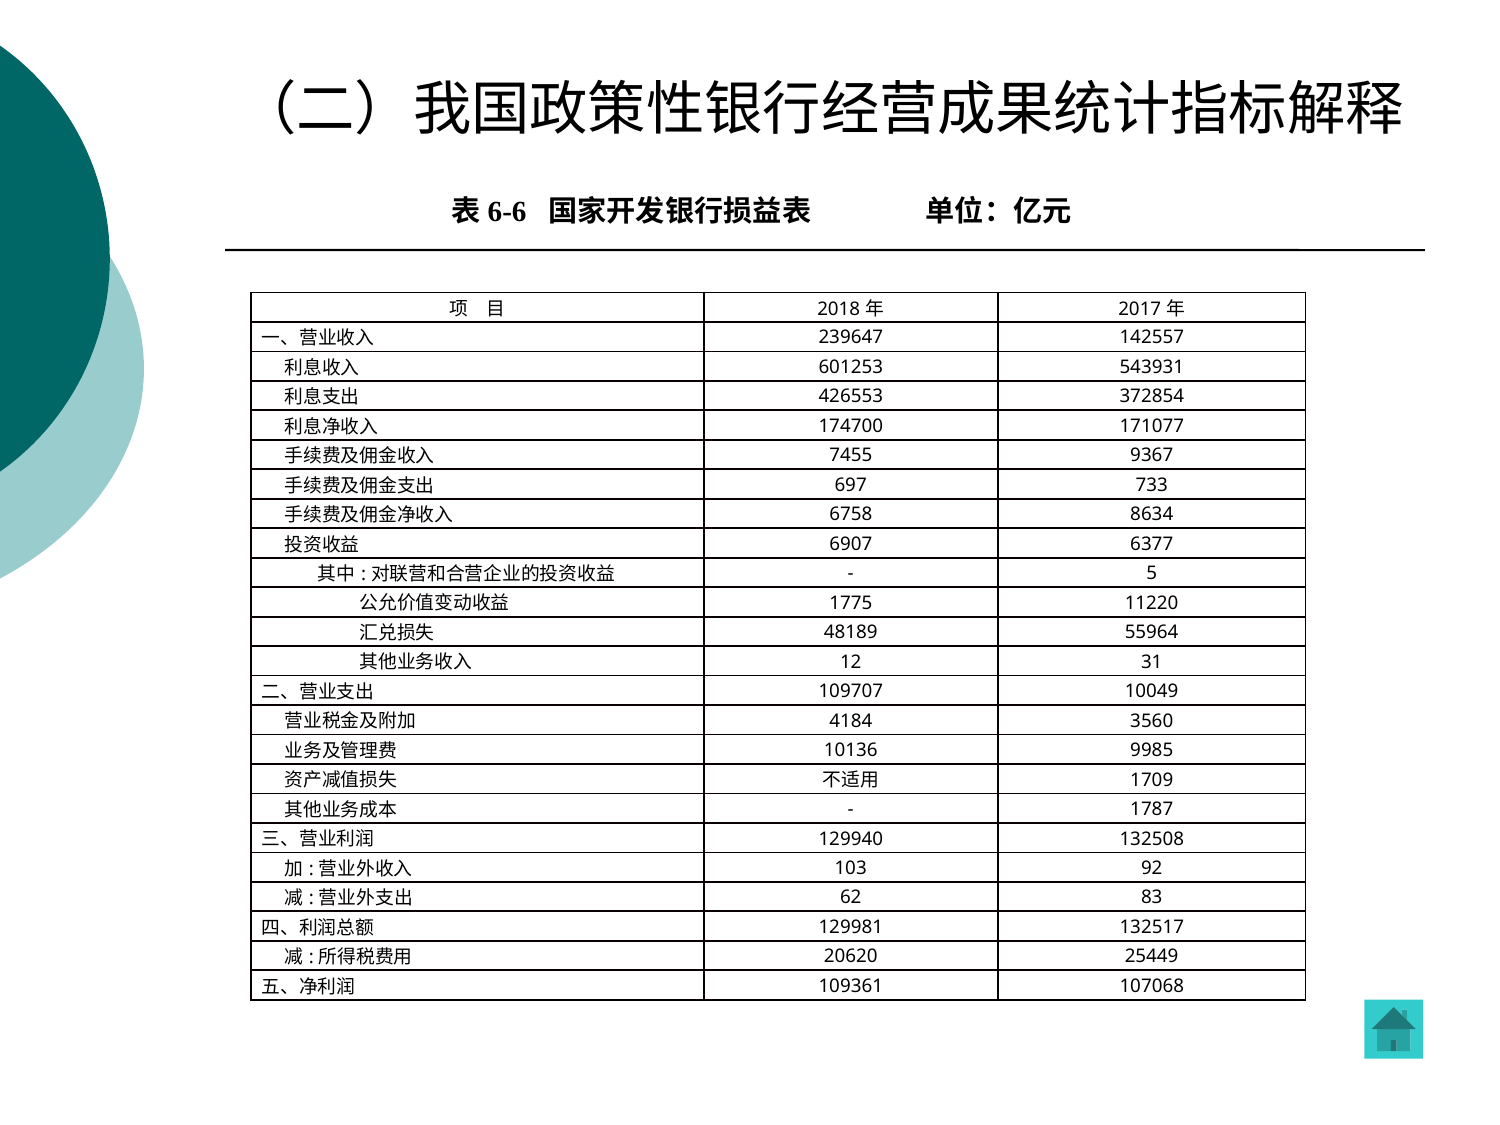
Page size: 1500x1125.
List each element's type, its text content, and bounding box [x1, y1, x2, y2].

table_cell 372854 [999, 382, 1305, 409]
table_cell 加:营业外收入 [252, 853, 703, 881]
title （二）我国政策性银行经营成果统计指标解释 [223, 42, 1424, 150]
table_cell 6907 [705, 529, 997, 557]
table_cell 697 [705, 470, 997, 498]
table_header 项 目 [252, 293, 703, 321]
table_cell 62 [705, 883, 997, 910]
table_cell 5 [999, 559, 1305, 586]
table_cell 1775 [705, 588, 997, 616]
table_cell 107068 [999, 971, 1305, 999]
table_cell 543931 [999, 352, 1305, 380]
table_cell 投资收益 [252, 529, 703, 557]
table_cell 129981 [705, 912, 997, 940]
table_cell 7455 [705, 441, 997, 468]
table_cell 83 [999, 883, 1305, 910]
table_cell 减:所得税费用 [252, 942, 703, 969]
table_cell 6377 [999, 529, 1305, 557]
table_cell 601253 [705, 352, 997, 380]
table_cell 手续费及佣金收入 [252, 441, 703, 468]
table_cell 9367 [999, 441, 1305, 468]
table_cell 业务及管理费 [252, 735, 703, 763]
table_cell 31 [999, 647, 1305, 675]
table_cell 一、营业收入 [252, 323, 703, 351]
table_cell - [705, 794, 997, 822]
table_cell 1787 [999, 794, 1305, 822]
table_cell 其他业务收入 [252, 647, 703, 675]
table_cell 三、营业利润 [252, 824, 703, 852]
table_cell 4184 [705, 706, 997, 734]
table_cell - [705, 559, 997, 586]
table_cell 减:营业外支出 [252, 883, 703, 910]
table_cell 109707 [705, 676, 997, 704]
table_cell 其中:对联营和合营企业的投资收益 [252, 559, 703, 586]
table_cell 3560 [999, 706, 1305, 734]
table_cell 25449 [999, 942, 1305, 969]
table_cell 手续费及佣金净收入 [252, 500, 703, 527]
table_cell 132517 [999, 912, 1305, 940]
table_cell 132508 [999, 824, 1305, 852]
table_cell 171077 [999, 411, 1305, 439]
table_header 2017年 [999, 293, 1305, 321]
table_cell 142557 [999, 323, 1305, 351]
table_cell 利息支出 [252, 382, 703, 409]
table_cell 174700 [705, 411, 997, 439]
table_cell 9985 [999, 735, 1305, 763]
table_cell 103 [705, 853, 997, 881]
table_cell 733 [999, 470, 1305, 498]
table_cell 利息收入 [252, 352, 703, 380]
table_cell 营业税金及附加 [252, 706, 703, 734]
table_cell 426553 [705, 382, 997, 409]
table_cell 12 [705, 647, 997, 675]
text_box 表6-6 国家开发银行损益表 单位：亿元 [395, 184, 1129, 235]
table_cell 11220 [999, 588, 1305, 616]
table_cell 汇兑损失 [252, 618, 703, 645]
table_cell 四、利润总额 [252, 912, 703, 940]
table_cell 不适用 [705, 765, 997, 793]
text_box [1364, 999, 1424, 1059]
table_cell 55964 [999, 618, 1305, 645]
table_cell 92 [999, 853, 1305, 881]
table_cell 10136 [705, 735, 997, 763]
table_cell 10049 [999, 676, 1305, 704]
table_cell 五、净利润 [252, 971, 703, 999]
table_cell 8634 [999, 500, 1305, 527]
table_cell 6758 [705, 500, 997, 527]
table_cell 20620 [705, 942, 997, 969]
table_cell 资产减值损失 [252, 765, 703, 793]
table_cell 48189 [705, 618, 997, 645]
table_cell 利息净收入 [252, 411, 703, 439]
table_cell 二、营业支出 [252, 676, 703, 704]
table_cell 其他业务成本 [252, 794, 703, 822]
table_cell 公允价值变动收益 [252, 588, 703, 616]
table_cell 109361 [705, 971, 997, 999]
table_cell 1709 [999, 765, 1305, 793]
table_header 2018年 [705, 293, 997, 321]
table_cell 129940 [705, 824, 997, 852]
table_cell 手续费及佣金支出 [252, 470, 703, 498]
table_cell 239647 [705, 323, 997, 351]
